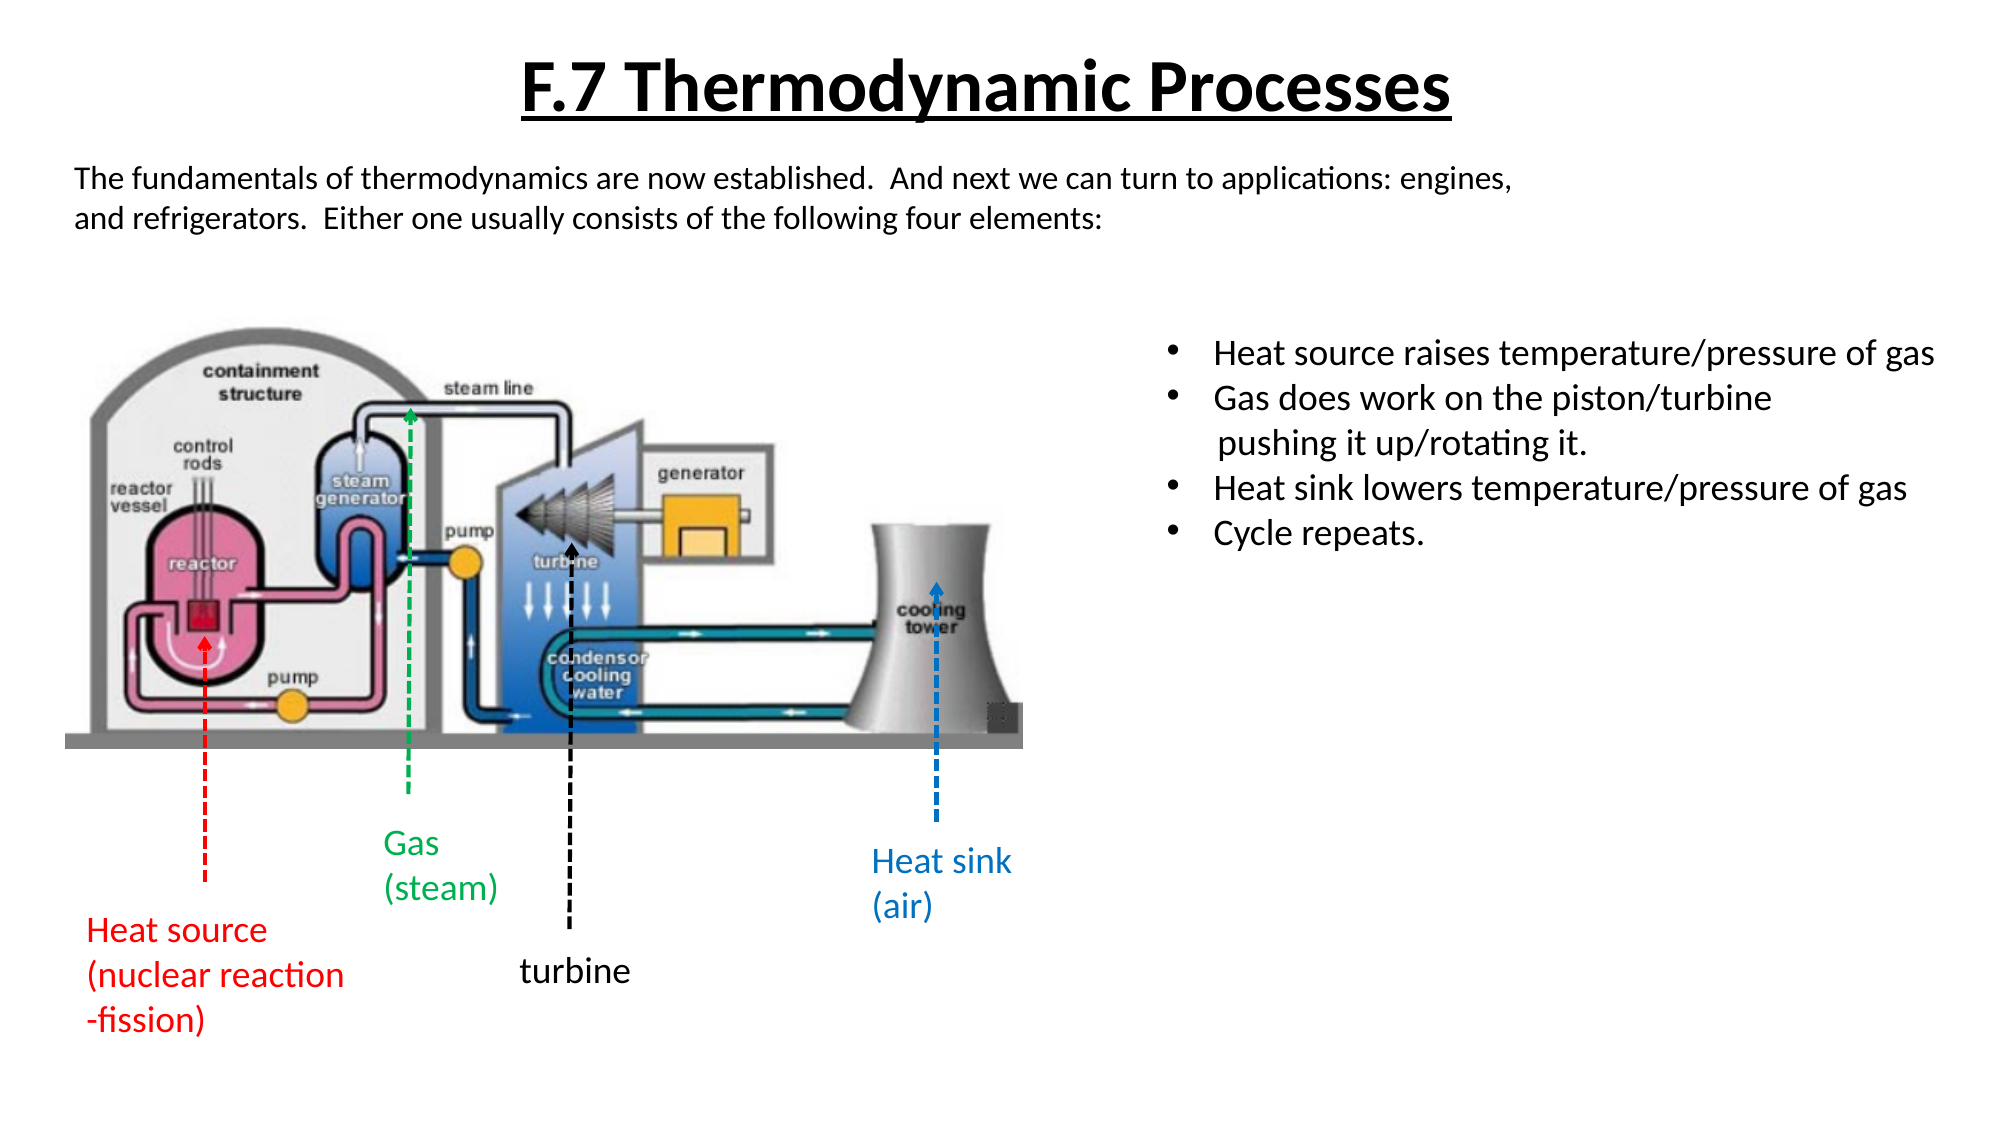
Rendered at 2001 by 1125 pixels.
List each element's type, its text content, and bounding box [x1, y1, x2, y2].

text_box Heat source (nuclear reaction -fission) [71, 897, 411, 1048]
picture [65, 304, 1023, 749]
title F.7 Thermodynamic Processes [236, 37, 1737, 136]
text_box The fundamentals of thermodynamics are now established. And next we can turn to applications: engines, and refrigerators. Either one usually consists of the following four elements: [59, 148, 1537, 244]
text_box Gas (steam) [368, 810, 515, 915]
text_box turbine [504, 938, 647, 999]
text_box Heat sink (air) [856, 828, 1028, 934]
text_box Heat source raises temperature/pressure of gas Gas does work on the piston/turbine pushing it up/rotating it. Heat sink lowers temperature/pressure of gas Cycle repeats. [1151, 320, 1951, 560]
